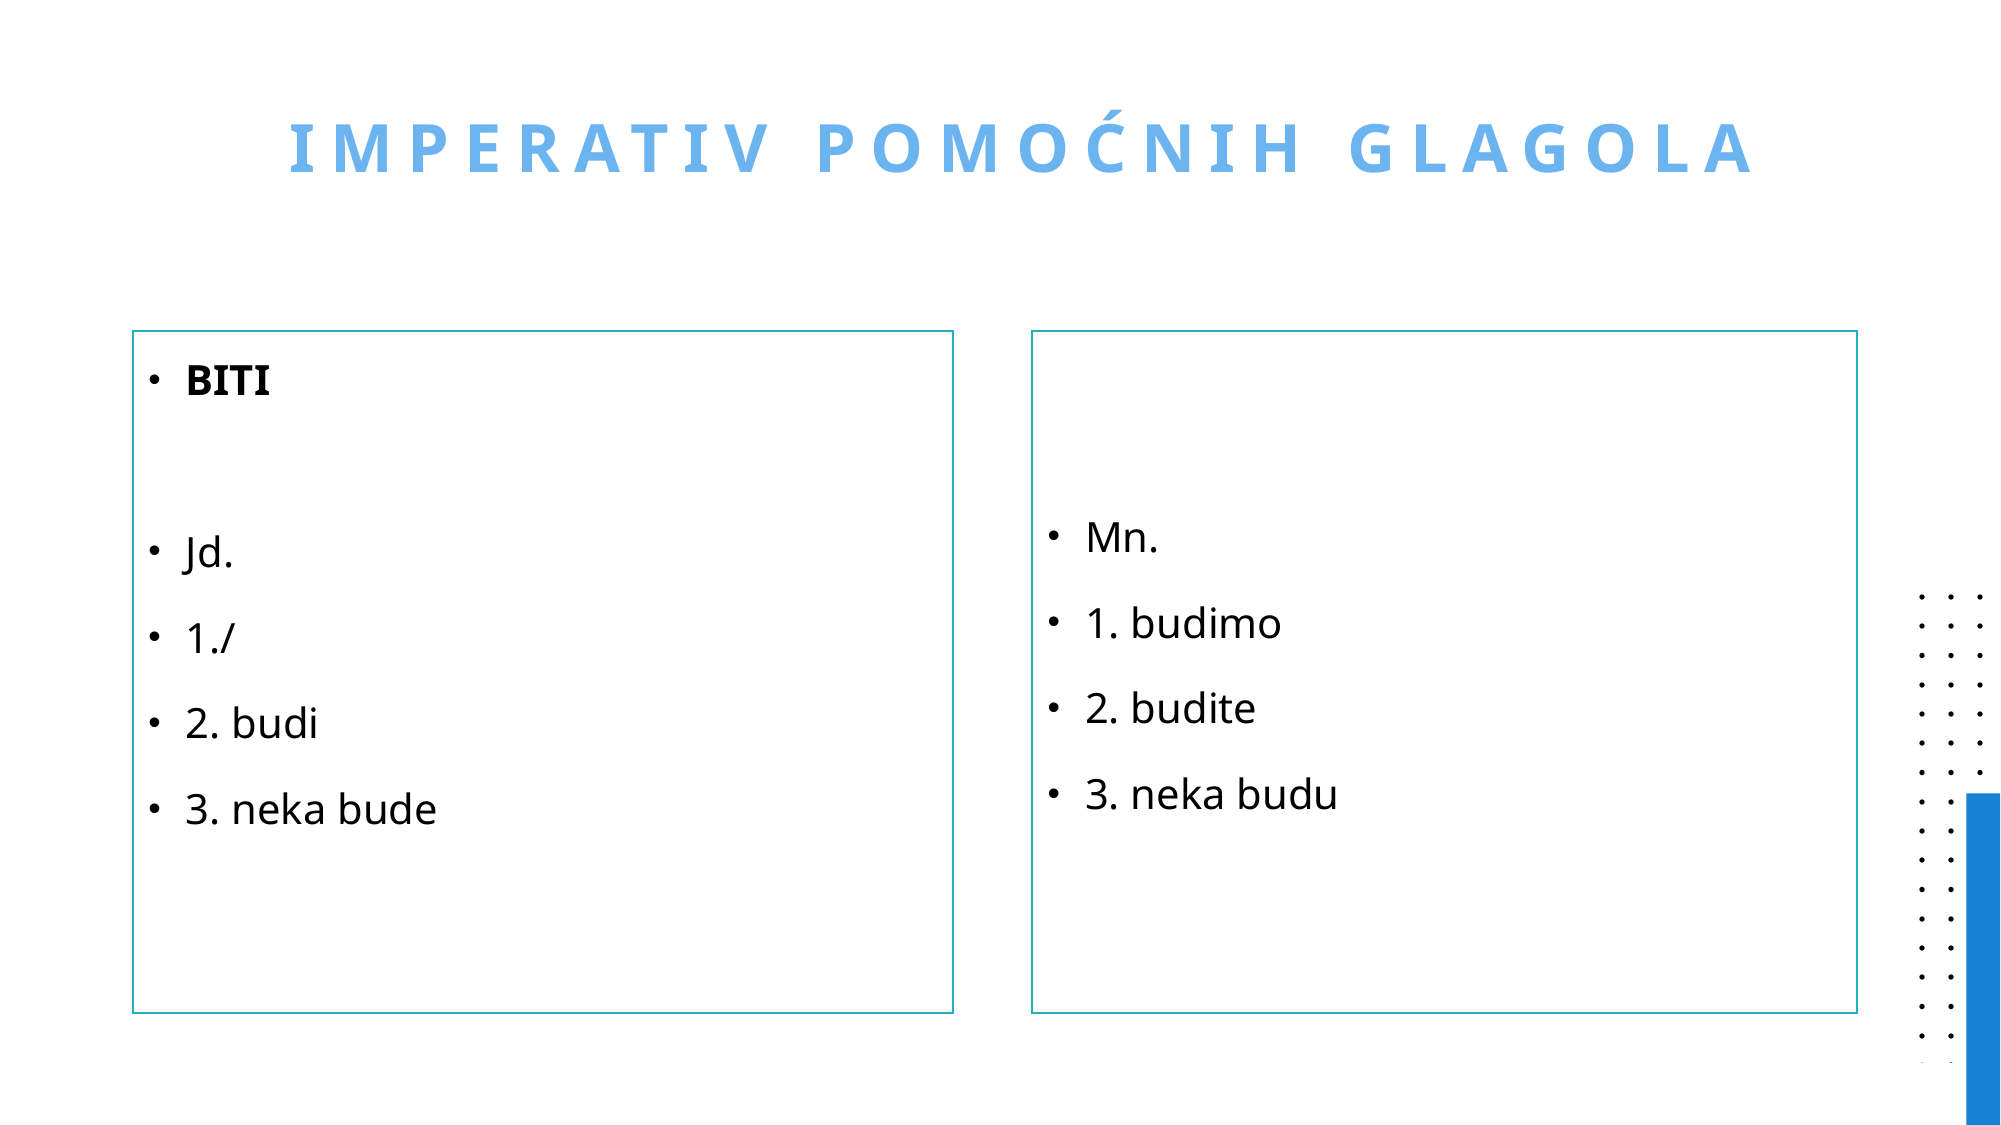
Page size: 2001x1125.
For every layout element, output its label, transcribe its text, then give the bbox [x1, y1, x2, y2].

list Mn. 1. budimo 2. budite 3. neka budu [1031, 330, 1858, 1014]
list BITI Jd. 1./ 2. budi 3. neka bude [132, 330, 954, 1014]
title Imperativ pomoćnih glagola [171, 42, 1871, 194]
picture [1907, 582, 1994, 1064]
